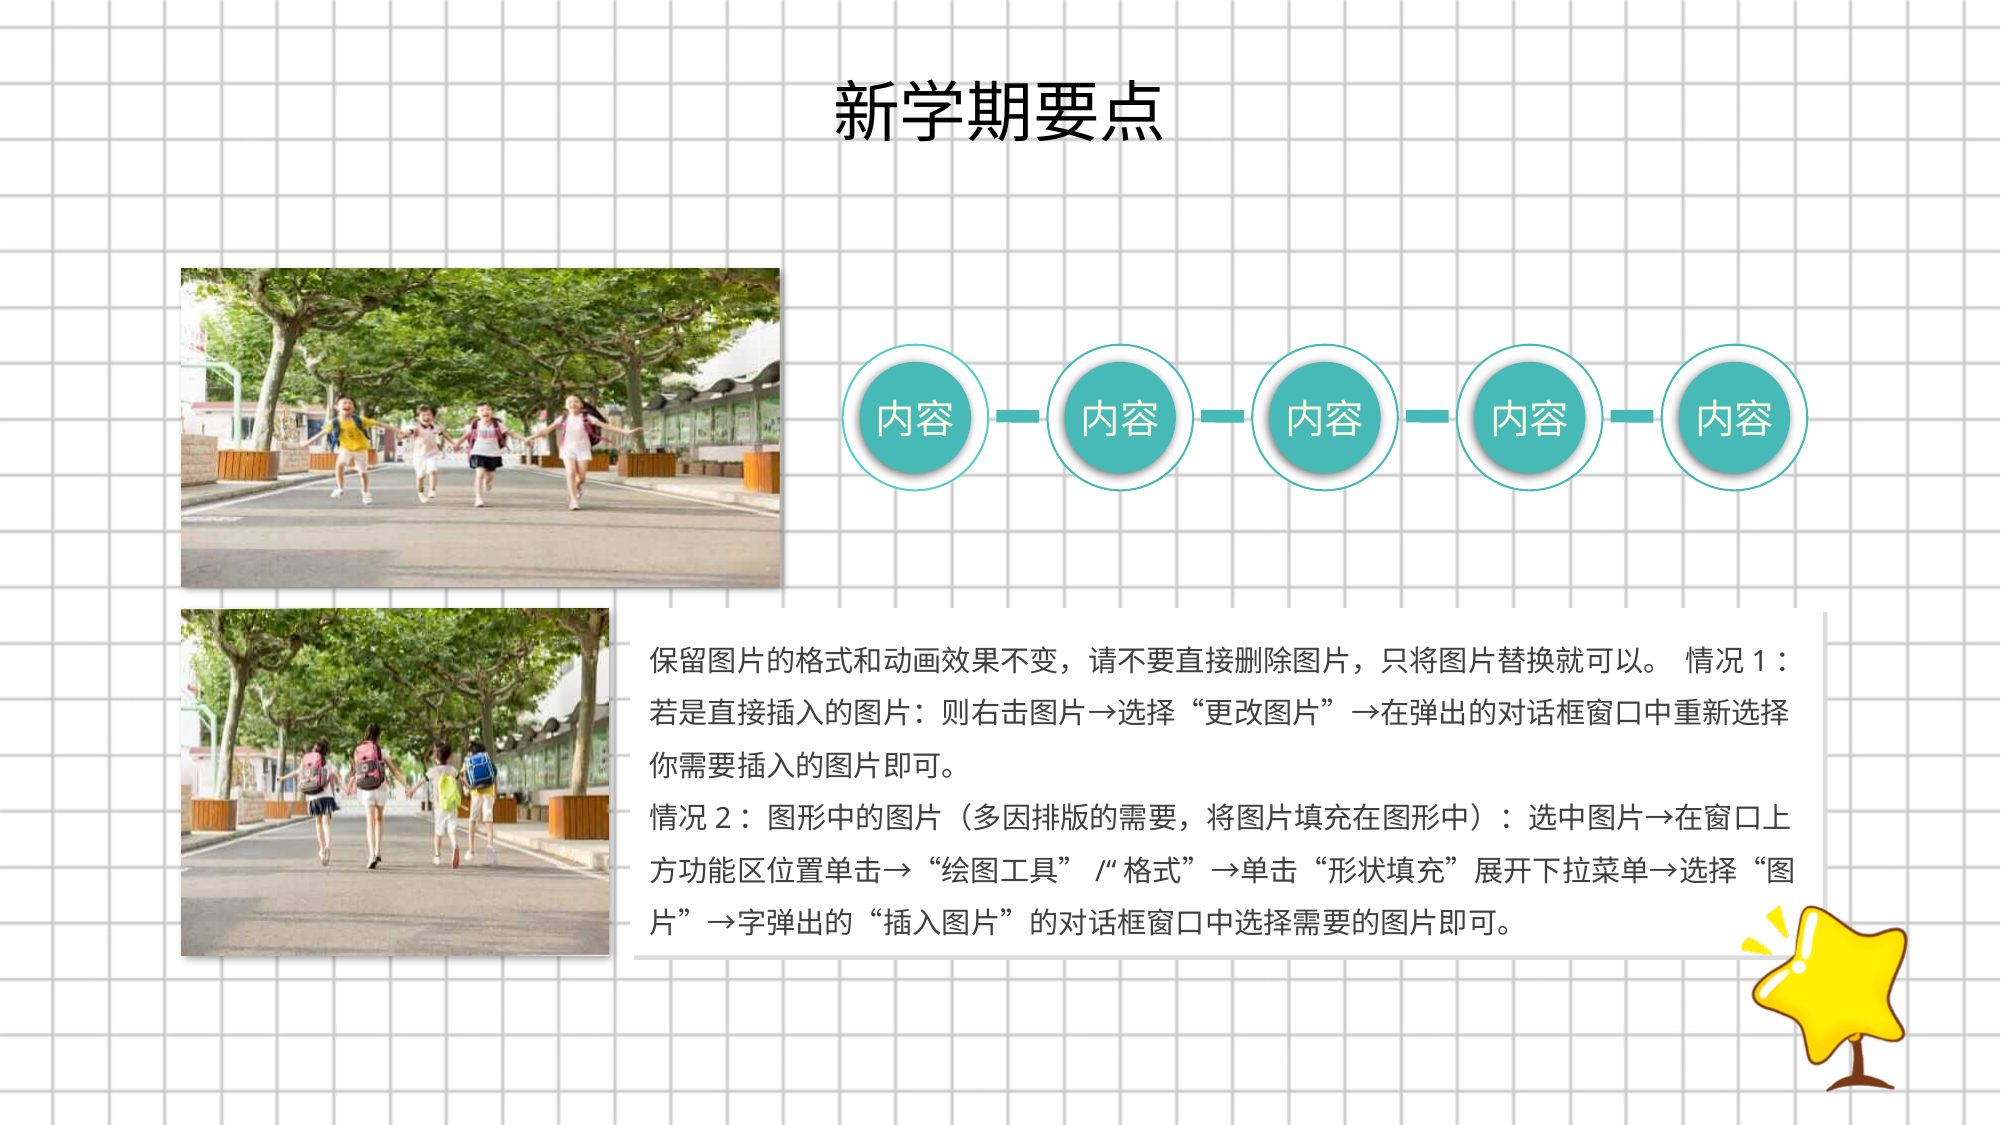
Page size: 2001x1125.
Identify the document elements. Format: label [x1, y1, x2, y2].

text_box [1047, 344, 1194, 491]
text_box [1456, 344, 1603, 491]
text_box [181, 608, 609, 956]
text_box [181, 268, 780, 587]
text_box [595, 62, 1405, 209]
picture [0, 0, 2001, 1125]
text_box [630, 608, 1828, 956]
text_box [1661, 344, 1808, 491]
text_box [1252, 344, 1398, 491]
text_box [842, 344, 989, 491]
